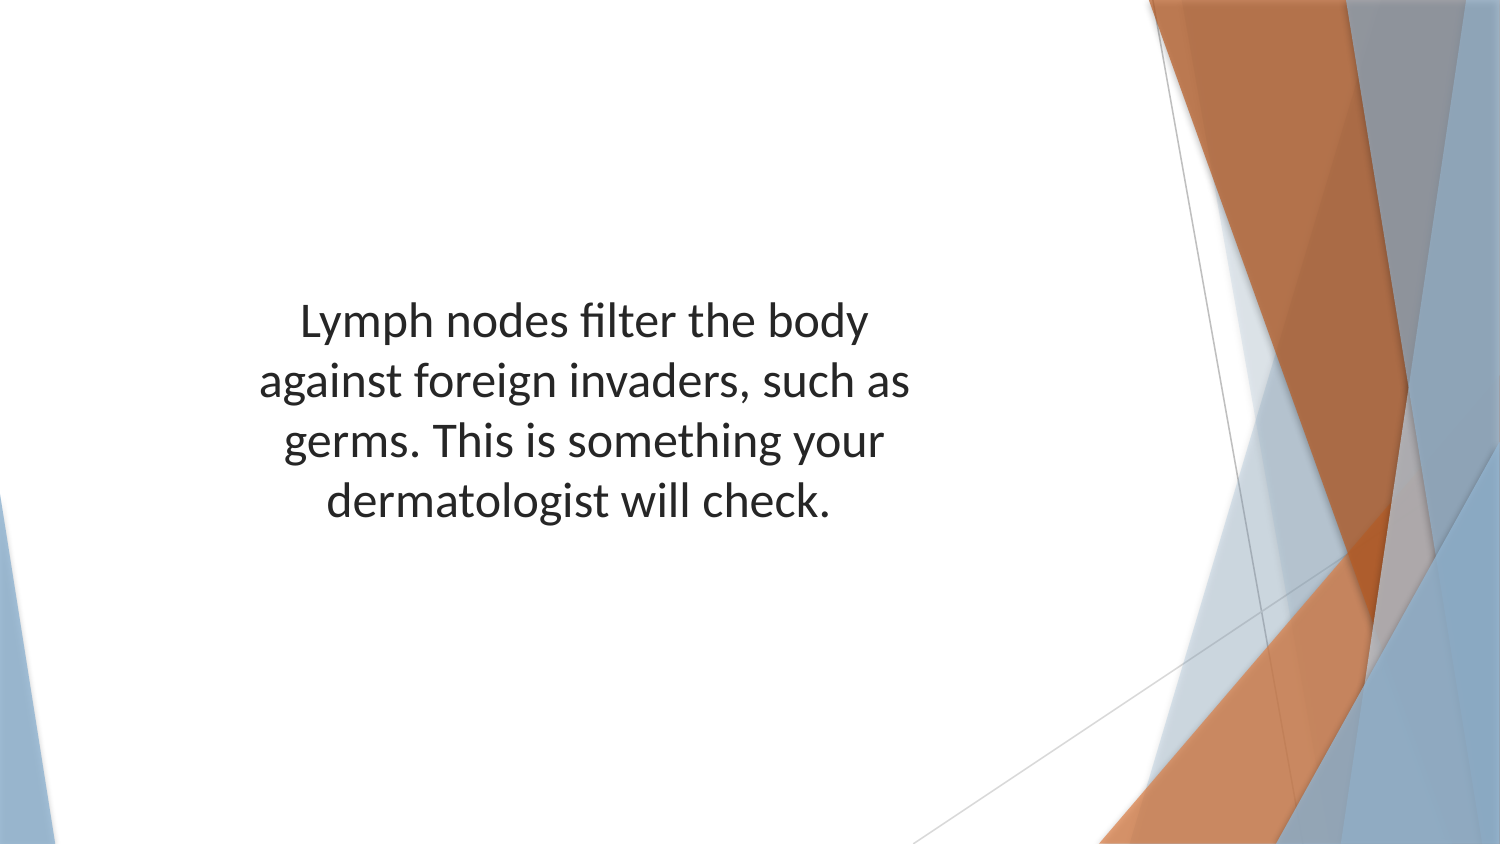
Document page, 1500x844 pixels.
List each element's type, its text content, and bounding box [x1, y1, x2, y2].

list Lymph nodes filter the body against foreign invaders, such as germs. This is something your dermatologist will check. [242, 280, 928, 647]
